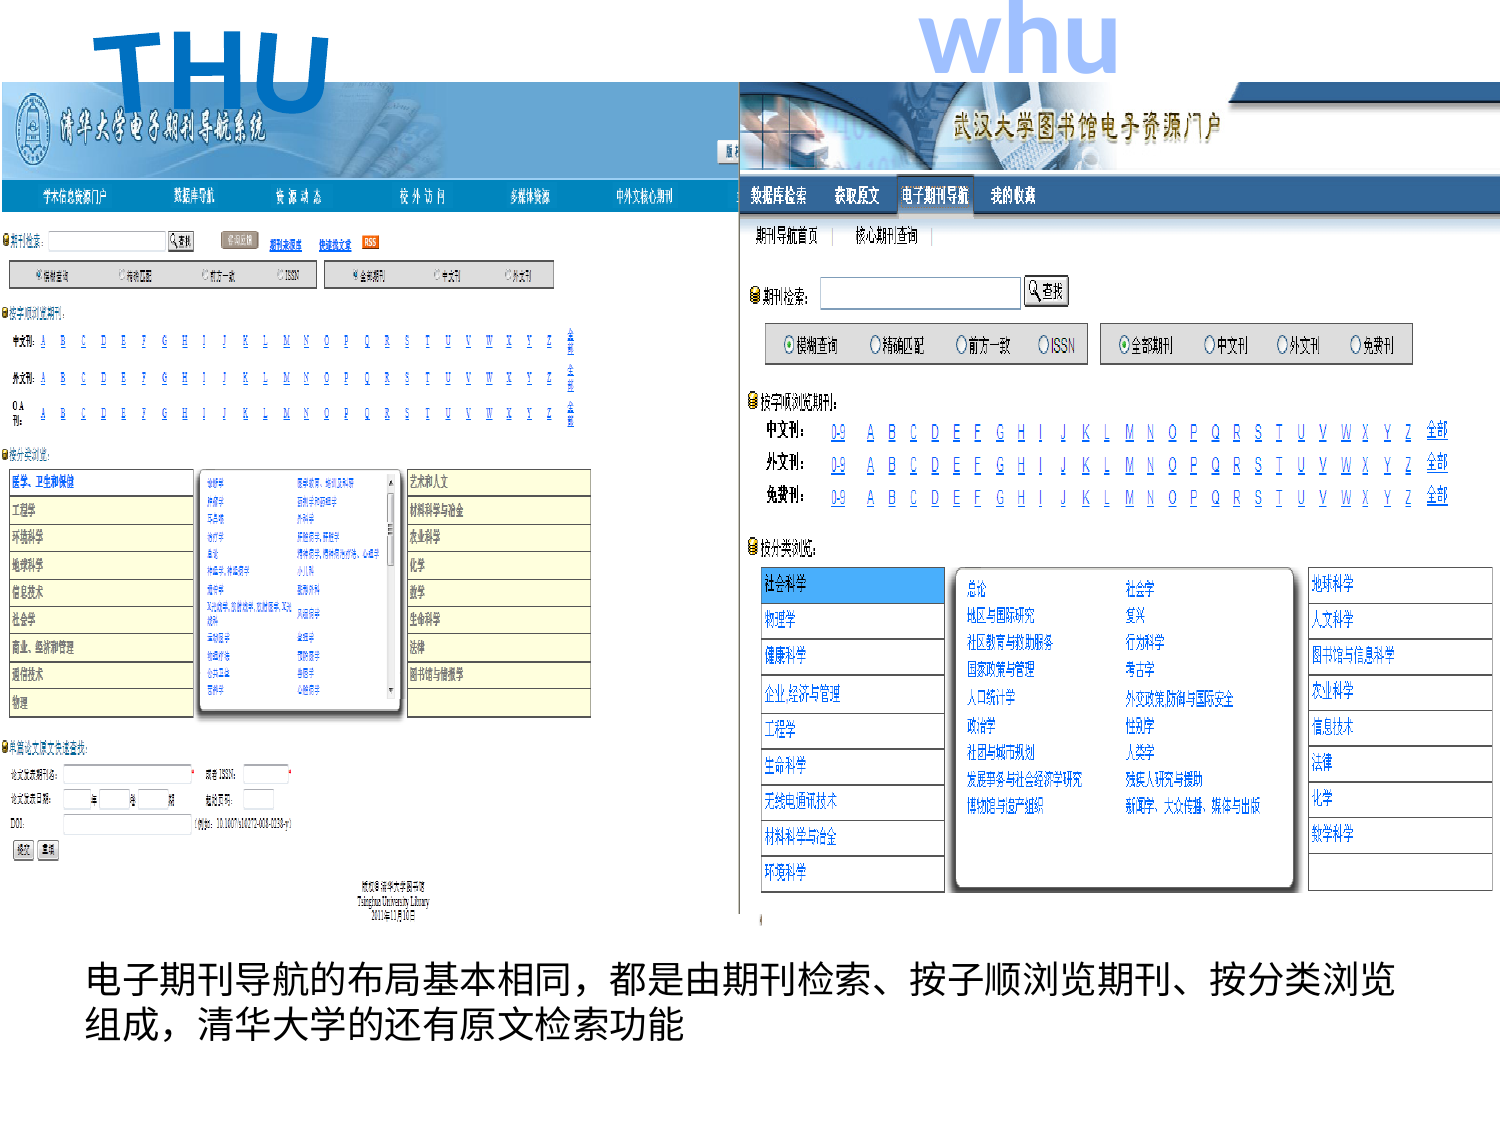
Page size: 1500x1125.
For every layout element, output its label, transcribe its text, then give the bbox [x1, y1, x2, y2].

text_box 电子期刊导航的布局基本相同，都是由期刊检索、按子顺浏览期刊、按分类浏览组成，清华大学的还有原文检索功能 [70, 949, 1418, 1054]
picture [0, 81, 1500, 926]
text_box whu [903, 0, 1139, 80]
